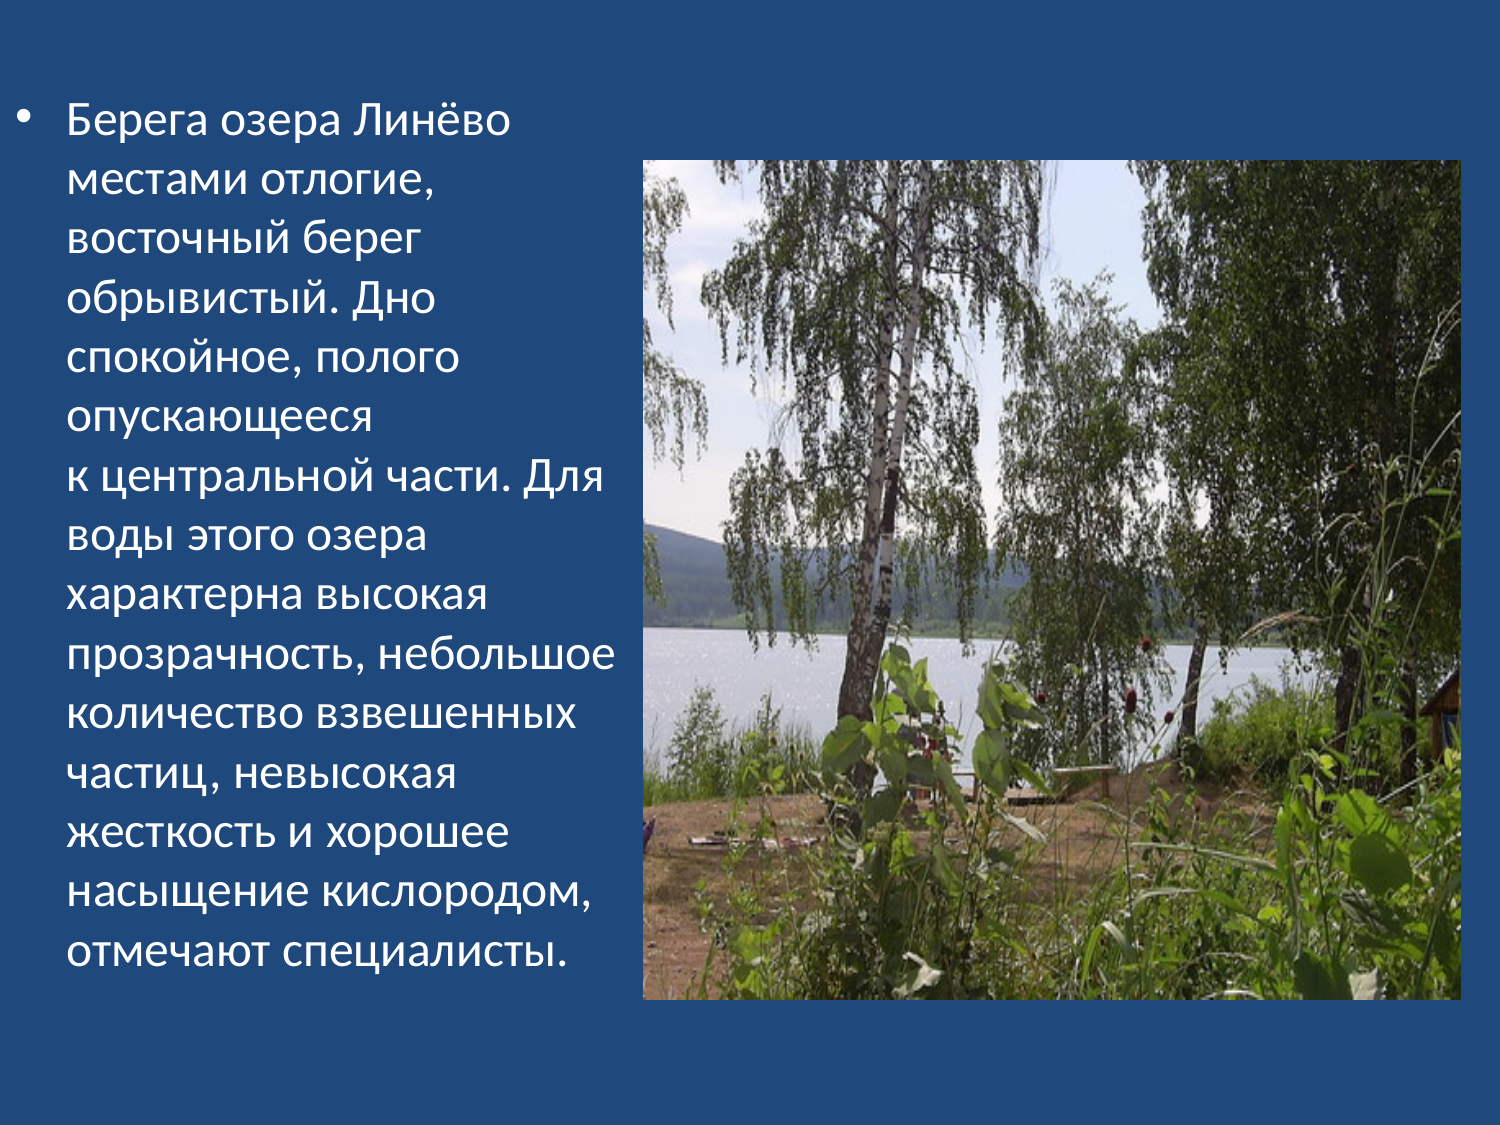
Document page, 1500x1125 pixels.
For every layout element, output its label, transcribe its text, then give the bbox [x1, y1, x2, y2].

list Берега озера Линёво местами отлогие, восточный берег обрывистый. Дно спокойное, полого опускающееся к центральной части. Для воды этого озера характерна высокая прозрачность, небольшое количество взвешенных частиц, невысокая жесткость и хорошее насыщение кислородом, отмечают специалисты. [0, 78, 632, 1005]
picture [643, 160, 1461, 1000]
